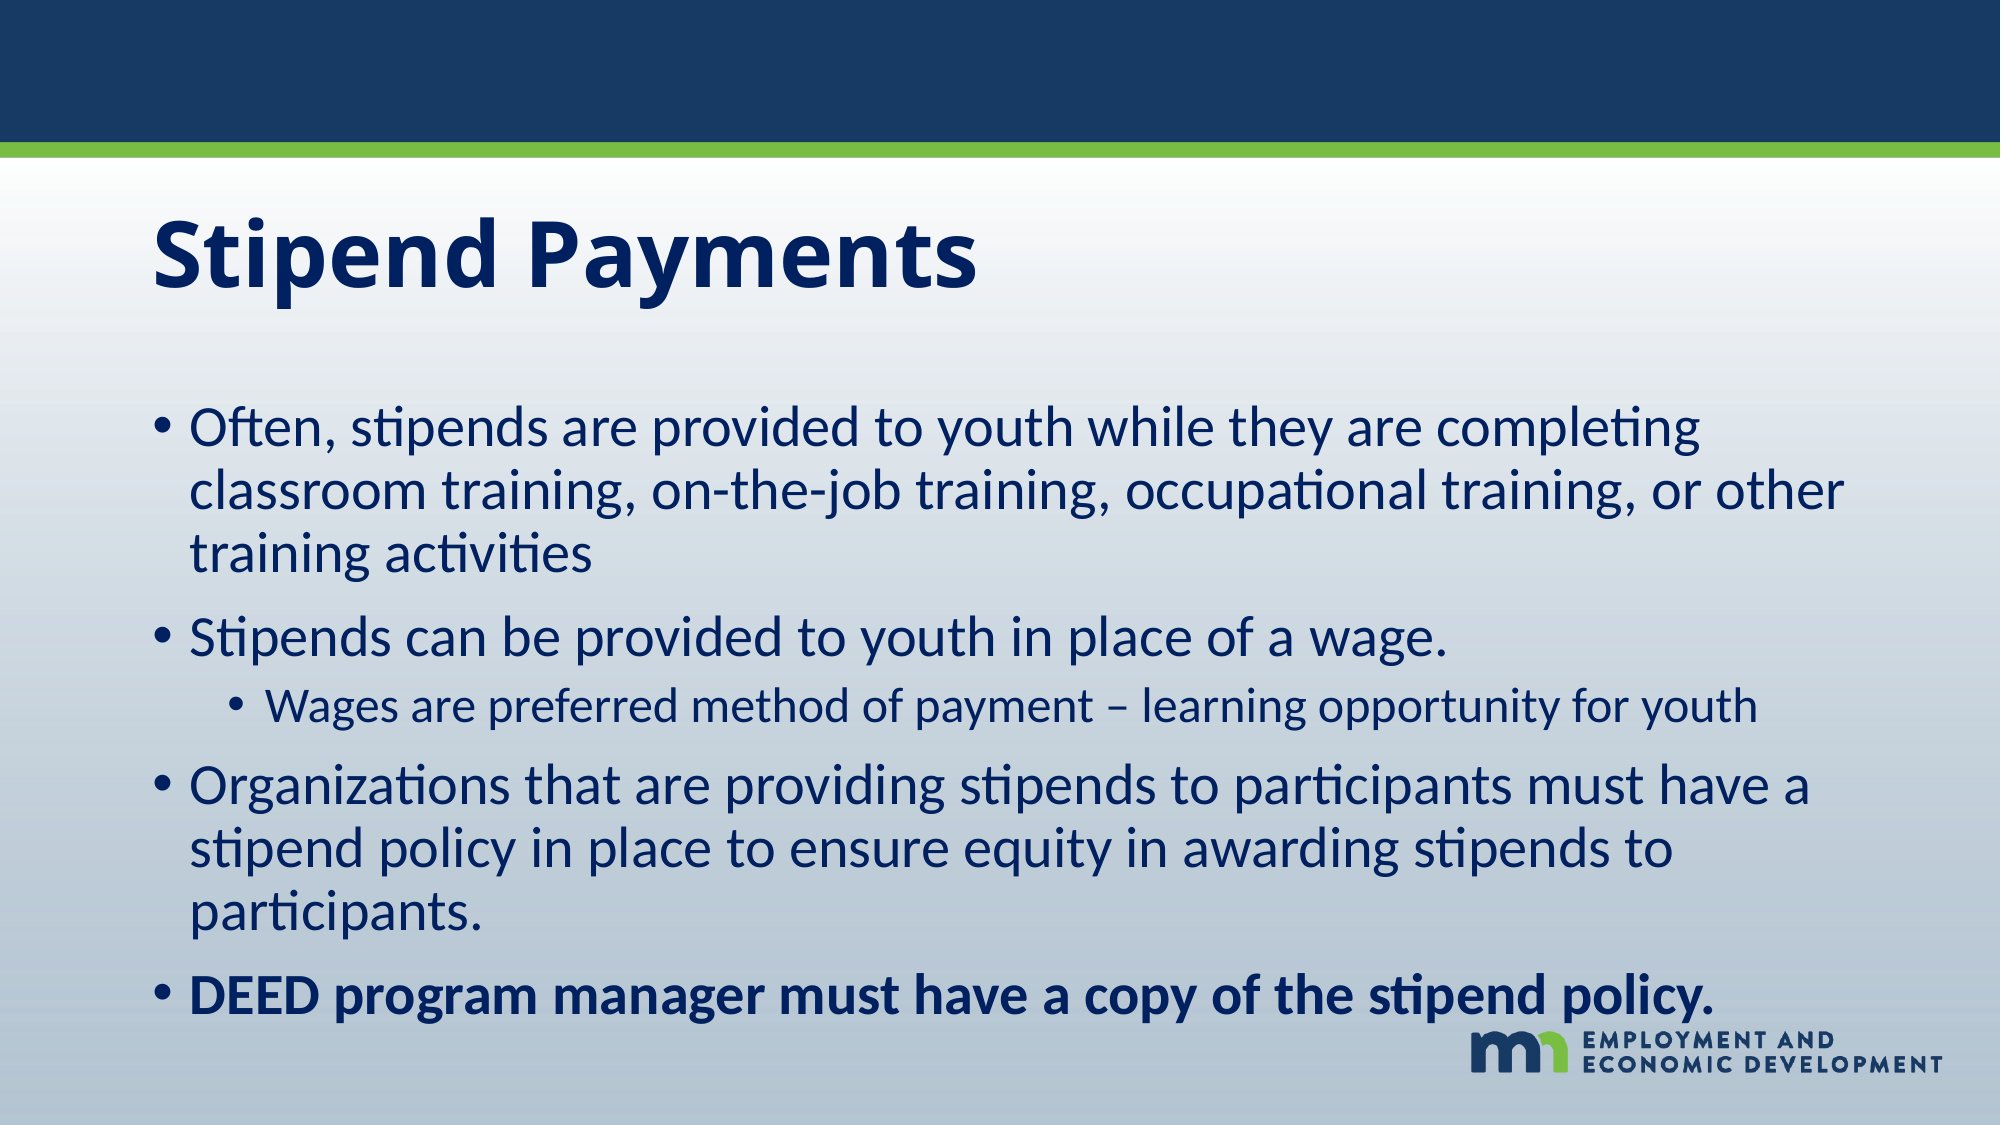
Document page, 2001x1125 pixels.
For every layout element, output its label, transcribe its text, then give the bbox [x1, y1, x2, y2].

picture [0, 0, 2000, 1125]
list Often, stipends are provided to youth while they are completing classroom training, on-the-job training, occupational training, or other training activities Stipends can be provided to youth in place of a wage. Wages are preferred method of payment – learning opportunity for youth Organizations that are providing stipends to participants must have a stipend policy in place to ensure equity in awarding stipends to participants. DEED program manager must have a copy of the stipend policy. [137, 388, 1863, 1103]
title Stipend Payments [137, 149, 1863, 367]
